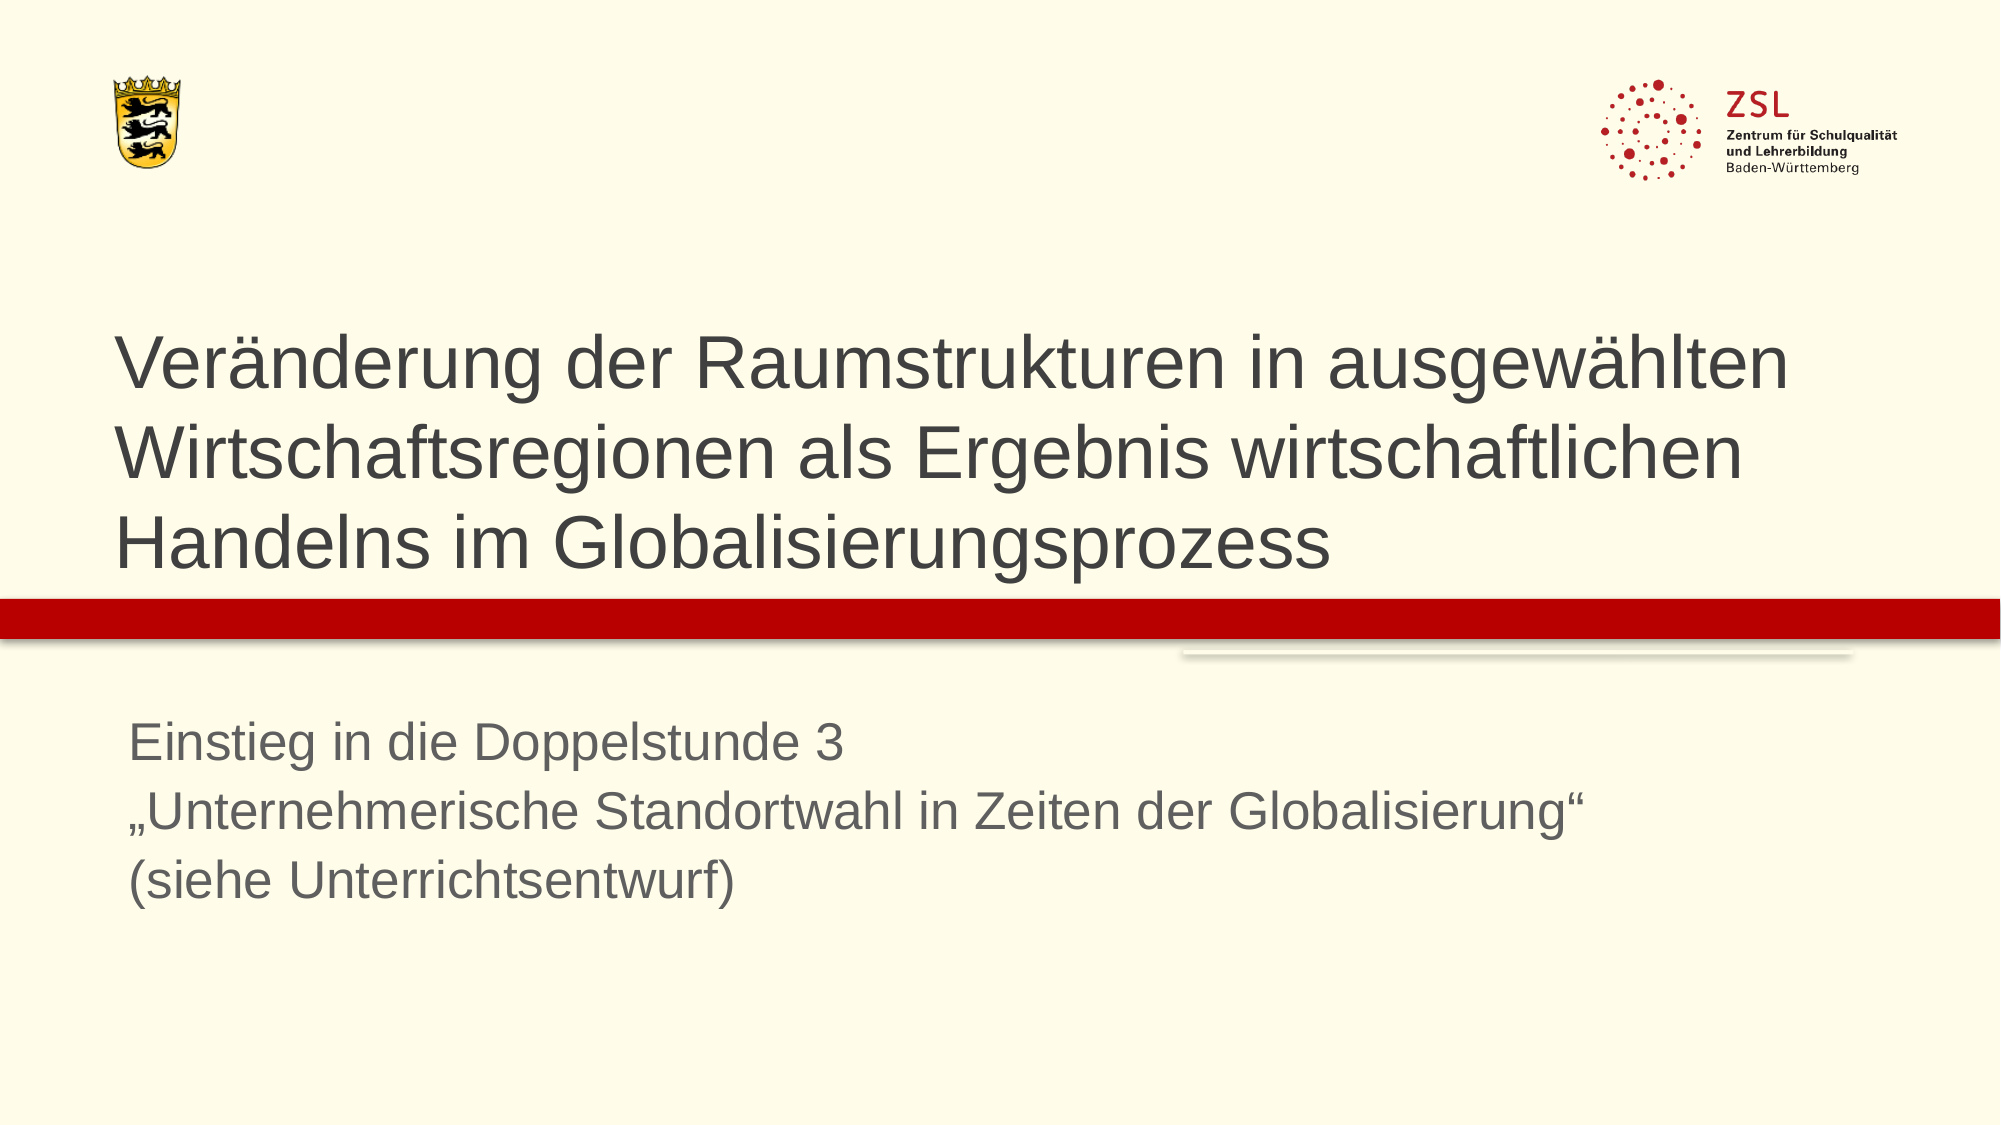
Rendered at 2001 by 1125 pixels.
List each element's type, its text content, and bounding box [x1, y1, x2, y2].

picture [111, 73, 184, 172]
title Veränderung der Raumstrukturen in ausgewählten Wirtschaftsregionen als Ergebnis wirtschaftlichen Handelns im Globalisierungsprozess [99, 290, 1923, 591]
subtitle Einstieg in die Doppelstunde 3 „Unternehmerische Standortwahl in Zeiten der Globalisierung“ (siehe Unterrichtsentwurf) [104, 639, 1880, 918]
